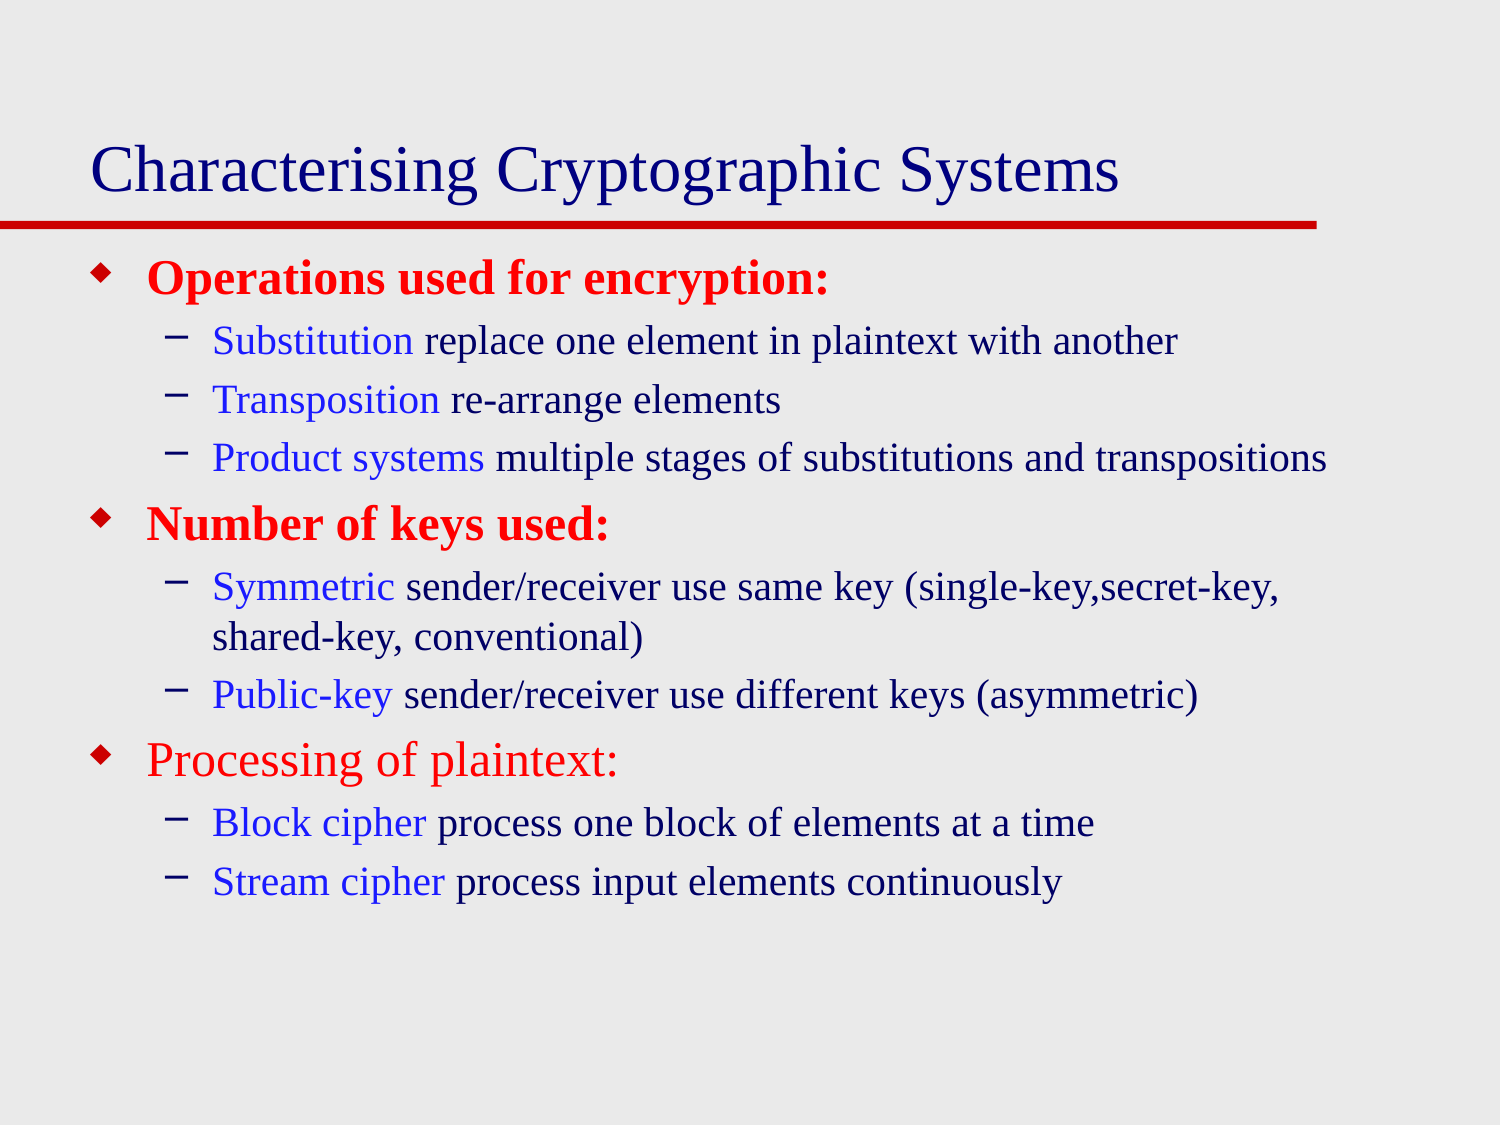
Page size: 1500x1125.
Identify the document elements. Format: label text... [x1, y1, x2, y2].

title Characterising Cryptographic Systems [74, 24, 1426, 213]
list Operations used for encryption: Substitution replace one element in plaintext with another Transposition re-arrange elements Product systems multiple stages of substitutions and transpositions Number of keys used: Symmetric sender/receiver use same key (single-key,secret-key, shared-key, conventional) Public-key sender/receiver use different keys (asymmetric) Processing of plaintext: Block cipher process one block of elements at a time Stream cipher process input elements continuously [74, 237, 1426, 1013]
